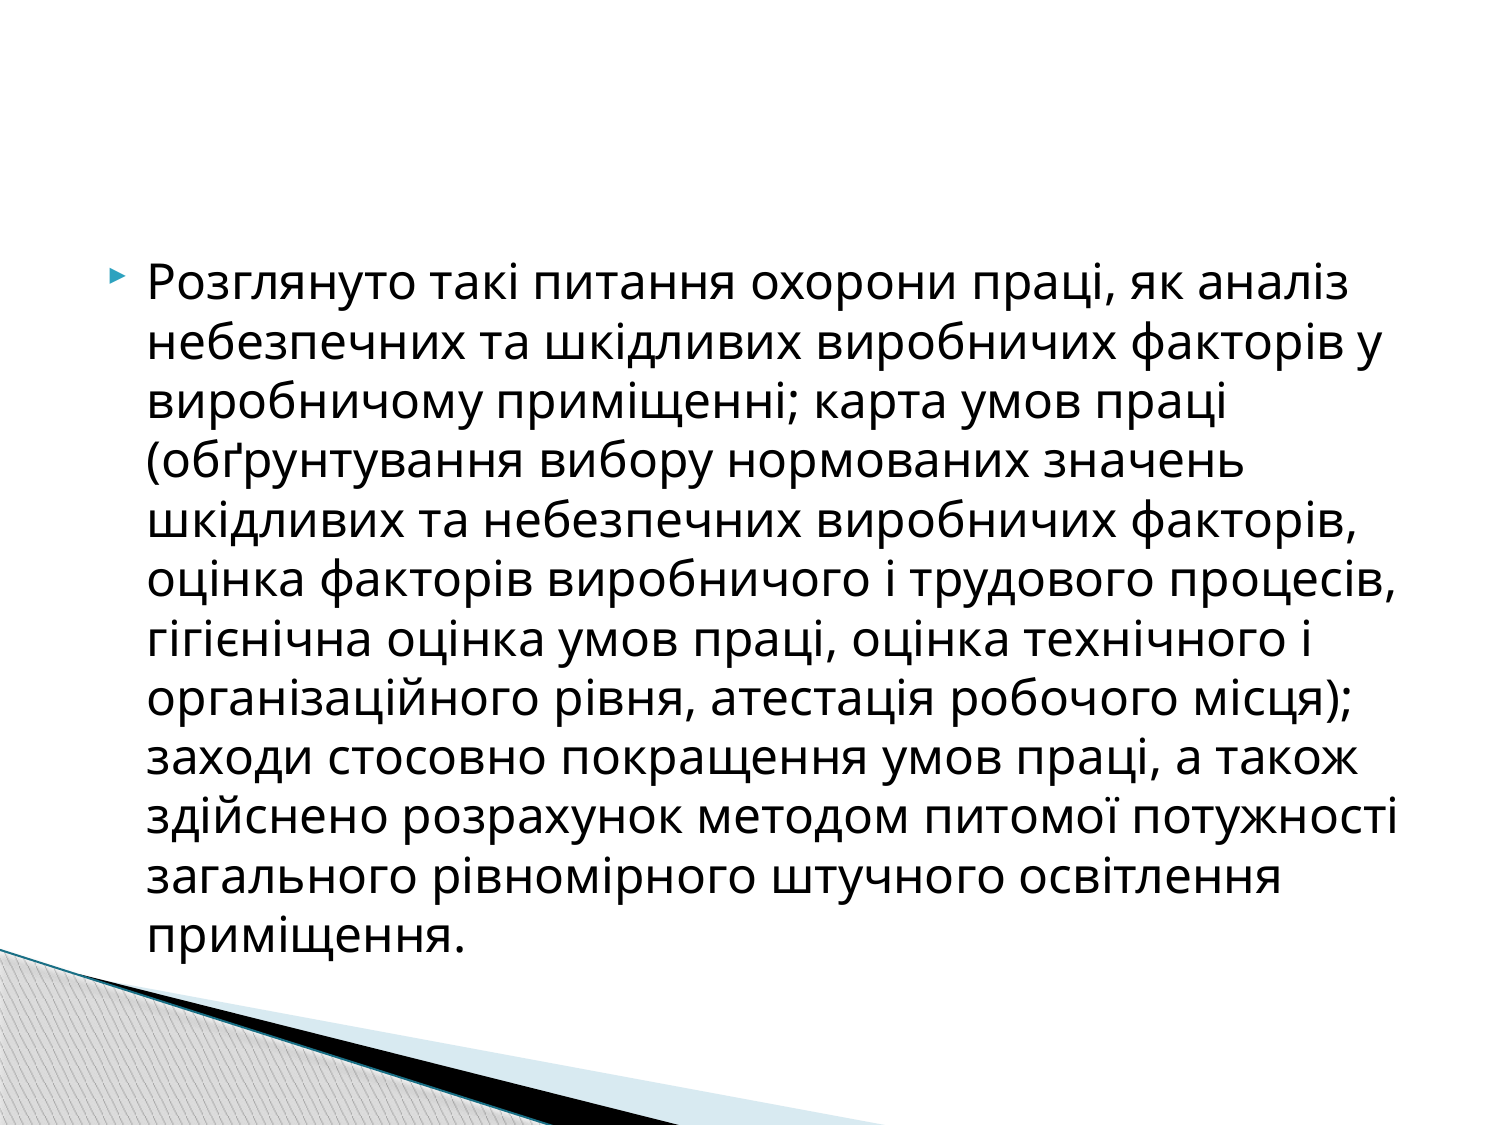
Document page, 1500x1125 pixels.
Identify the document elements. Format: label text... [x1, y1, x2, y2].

list Розглянуто такі питання охорони праці, як аналіз небезпечних та шкідливих виробничих факторів у виробничому приміщенні; карта умов праці (обґрунтування вибору нормованих значень шкідливих та небезпечних виробничих факторів, оцінка факторів виробничого і трудового процесів, гігієнічна оцінка умов праці, оцінка технічного і організаційного рівня, атестація робочого місця); заходи стосовно покращення умов праці, а також здійснено розрахунок методом питомої потужності загального рівномірного штучного освітлення приміщення. [75, 243, 1425, 986]
